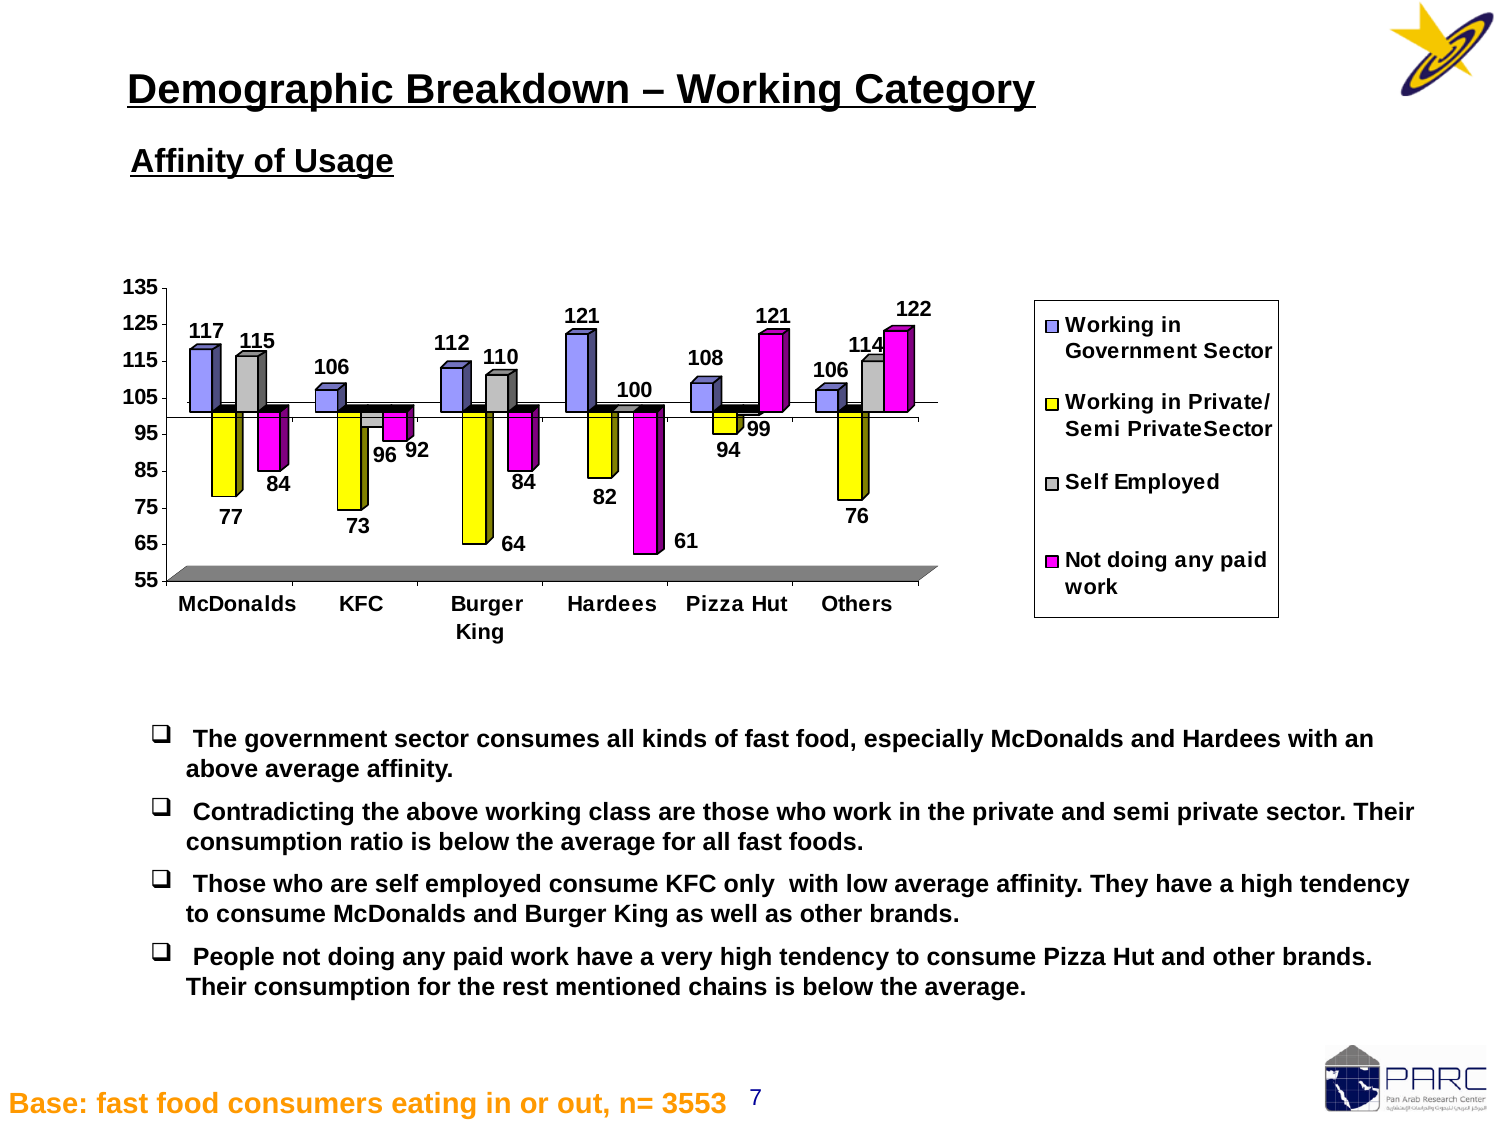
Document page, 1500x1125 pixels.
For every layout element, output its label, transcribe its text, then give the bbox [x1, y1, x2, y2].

text_box Demographic Breakdown – Working Category [112, 54, 1121, 120]
text_box Affinity of Usage [115, 132, 600, 187]
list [3, 252, 1299, 665]
picture [1385, 0, 1498, 100]
text_box Base: fast food consumers eating in or out, n= 3553 [0, 1077, 798, 1125]
text_box The government sector consumes all kinds of fast food, especially McDonalds and Hardees with an above average affinity. Contradicting the above working class are those who work in the private and semi private sector. Their consumption ratio is below the average for all fast foods. Those who are self employed consume KFC only with low average affinity. They have a high tendency to consume McDonalds and Burger King as well as other brands. People not doing any paid work have a very high tendency to consume Pizza Hut and other brands. Their consumption for the rest mentioned chains is below the average. [135, 715, 1447, 1008]
picture [1320, 1045, 1494, 1118]
